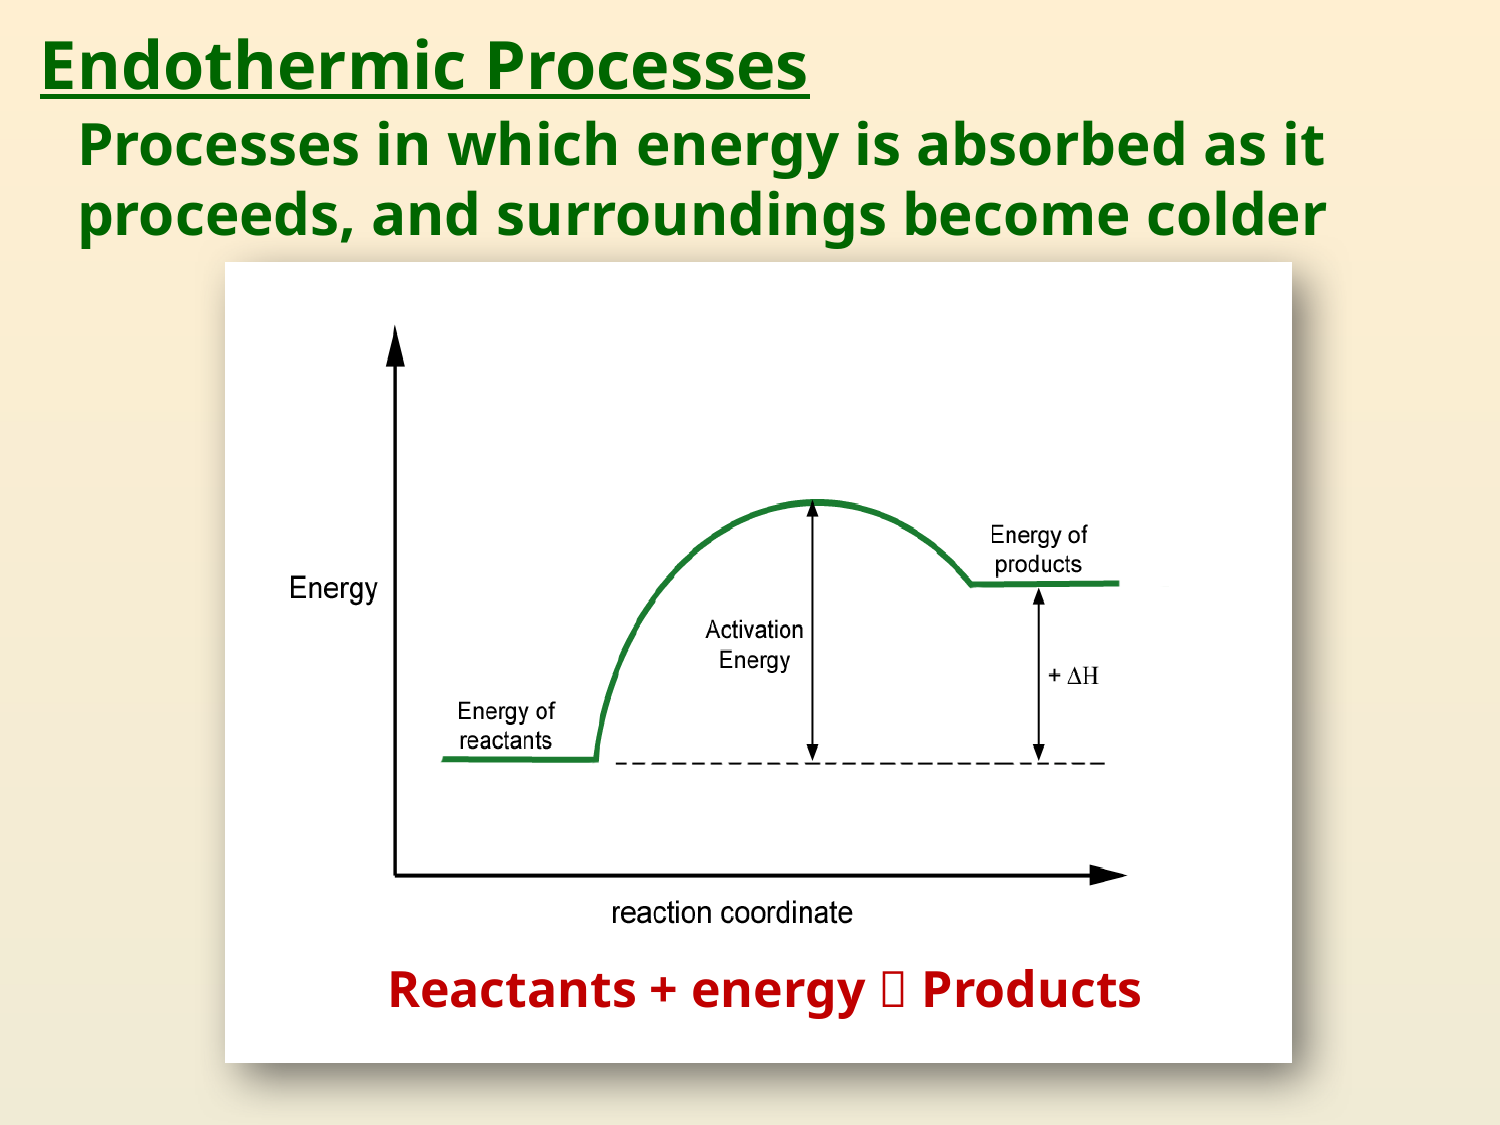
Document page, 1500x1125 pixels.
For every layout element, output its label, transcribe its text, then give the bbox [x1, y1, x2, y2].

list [224, 262, 1292, 1063]
title Endothermic Processes [0, 0, 851, 126]
text_box Processes in which energy is absorbed as it proceeds, and surroundings become colder [62, 99, 1413, 255]
